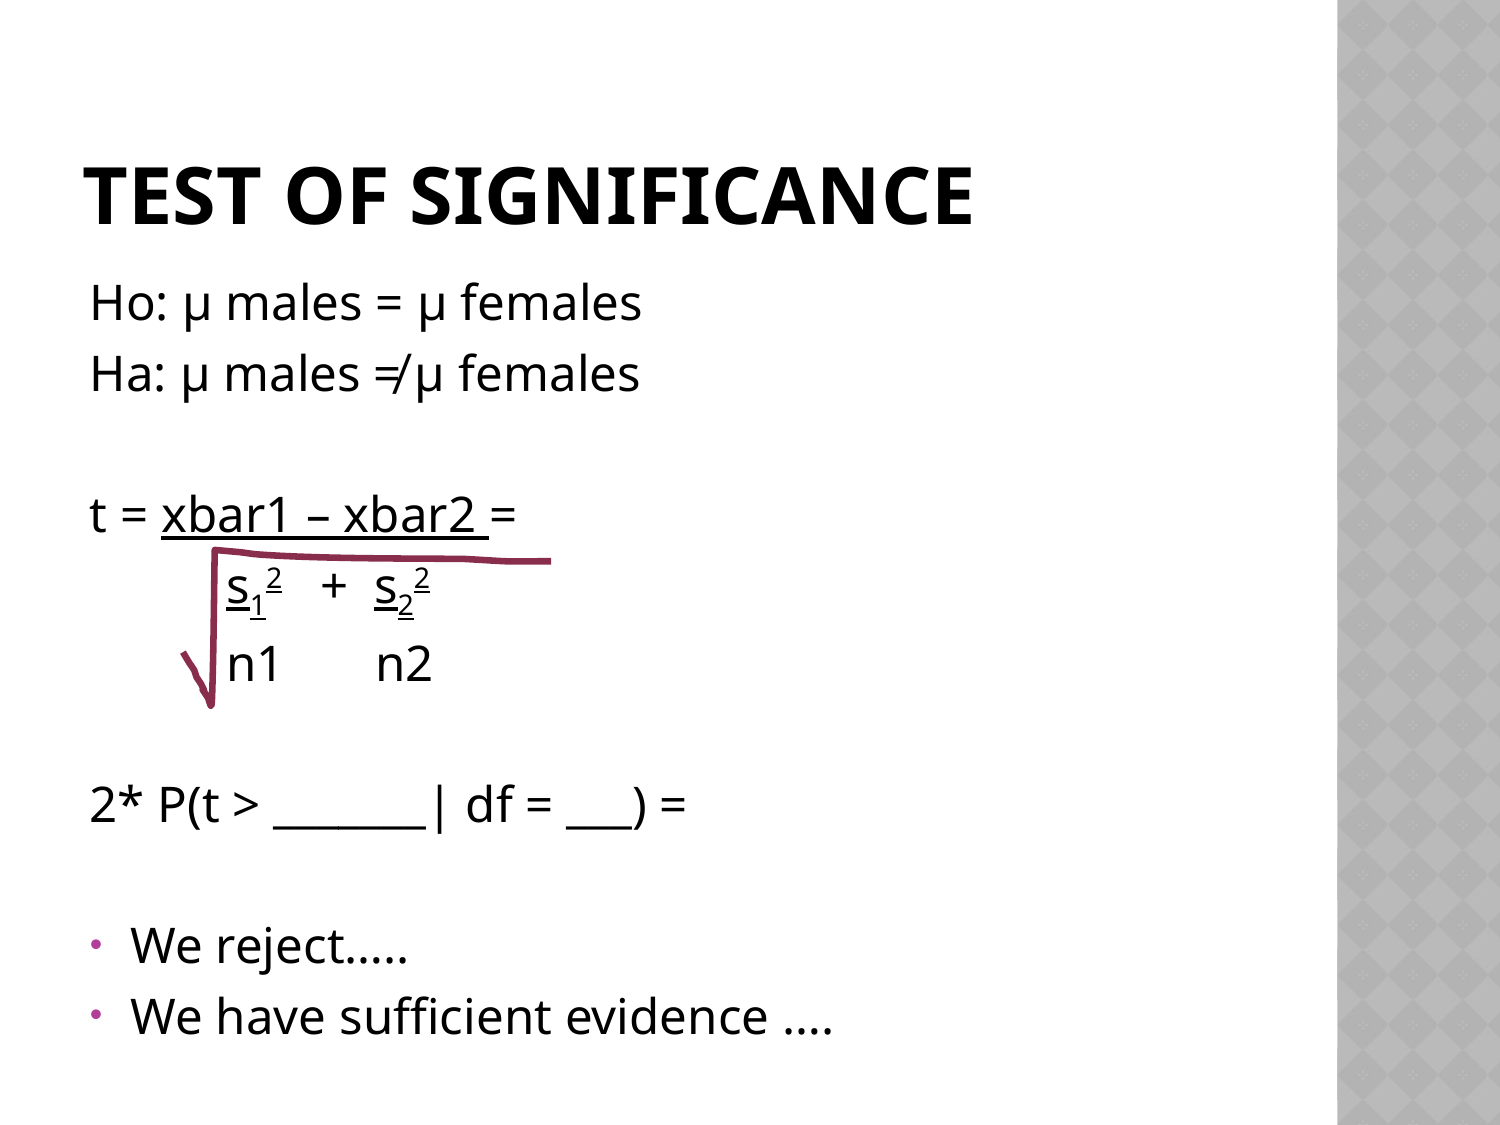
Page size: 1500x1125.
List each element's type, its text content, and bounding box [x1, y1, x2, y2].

title Test of significance [75, 52, 1263, 240]
text_box [180, 546, 552, 709]
list Ho: μ males = μ females Ha: μ males ≠ μ females t = xbar1 – xbar2 = s12 + s22 n1 n2 2* P(t > _______| df = ___) = We reject….. We have sufficient evidence …. [75, 264, 1263, 1059]
